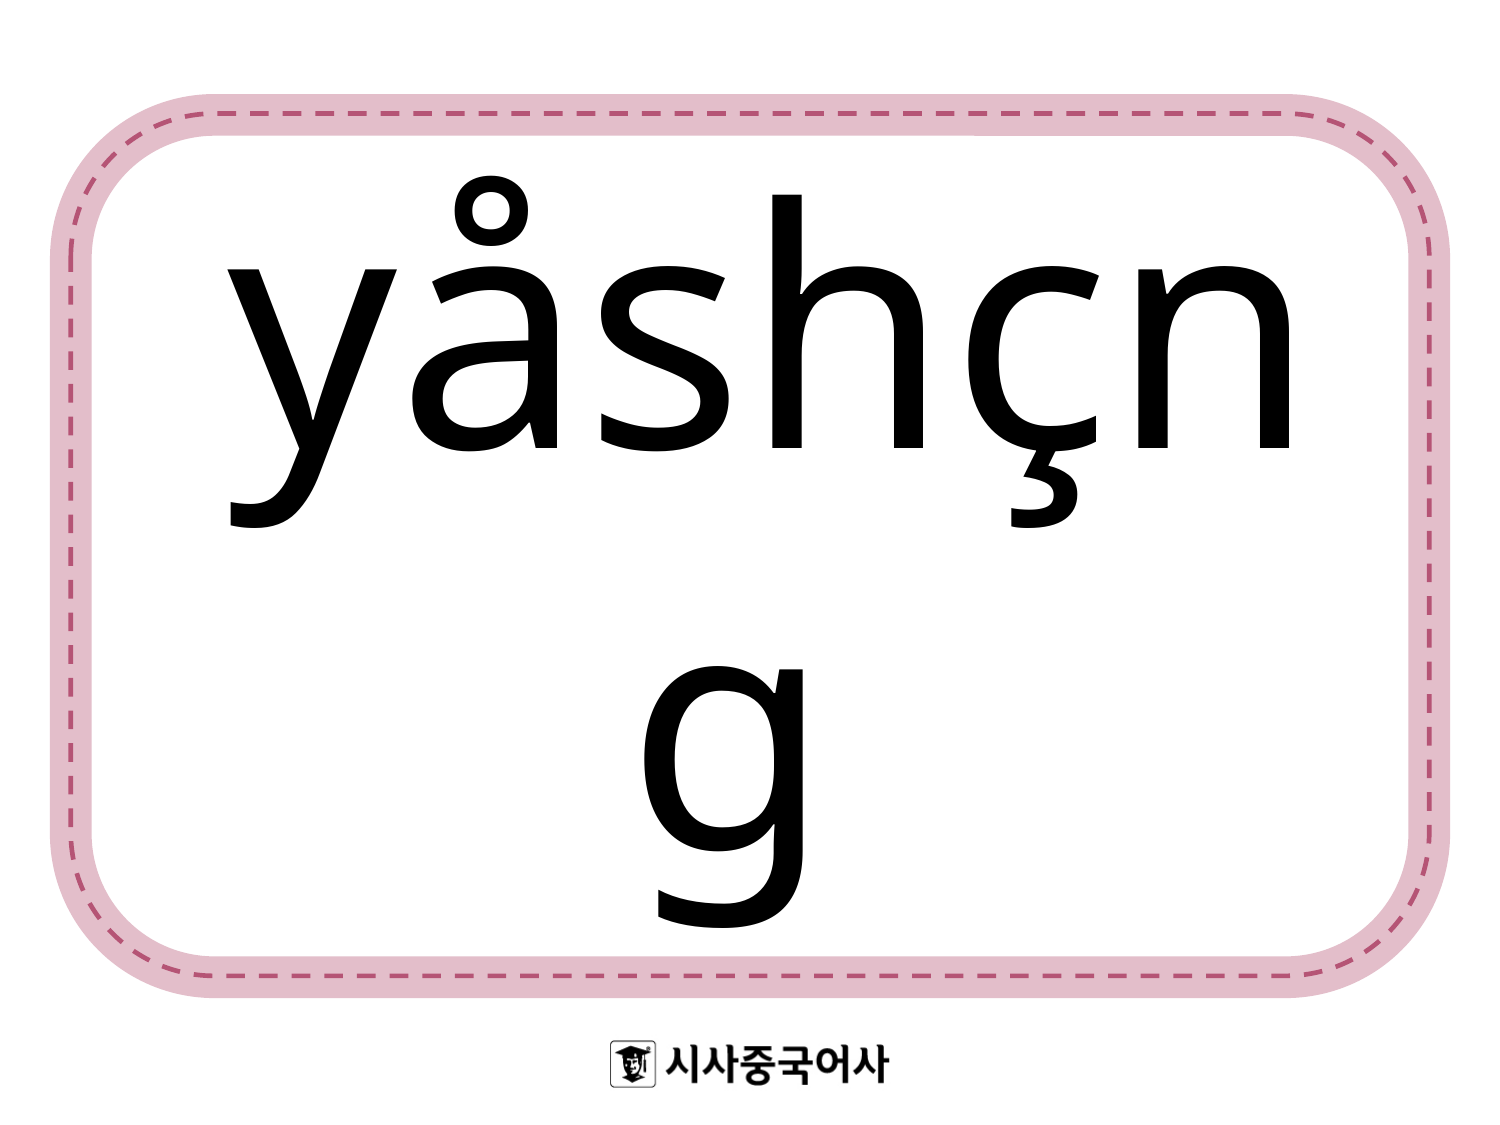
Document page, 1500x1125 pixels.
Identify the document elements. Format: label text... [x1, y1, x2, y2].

text_box yåshçng [167, 183, 1376, 846]
picture [602, 1034, 898, 1094]
